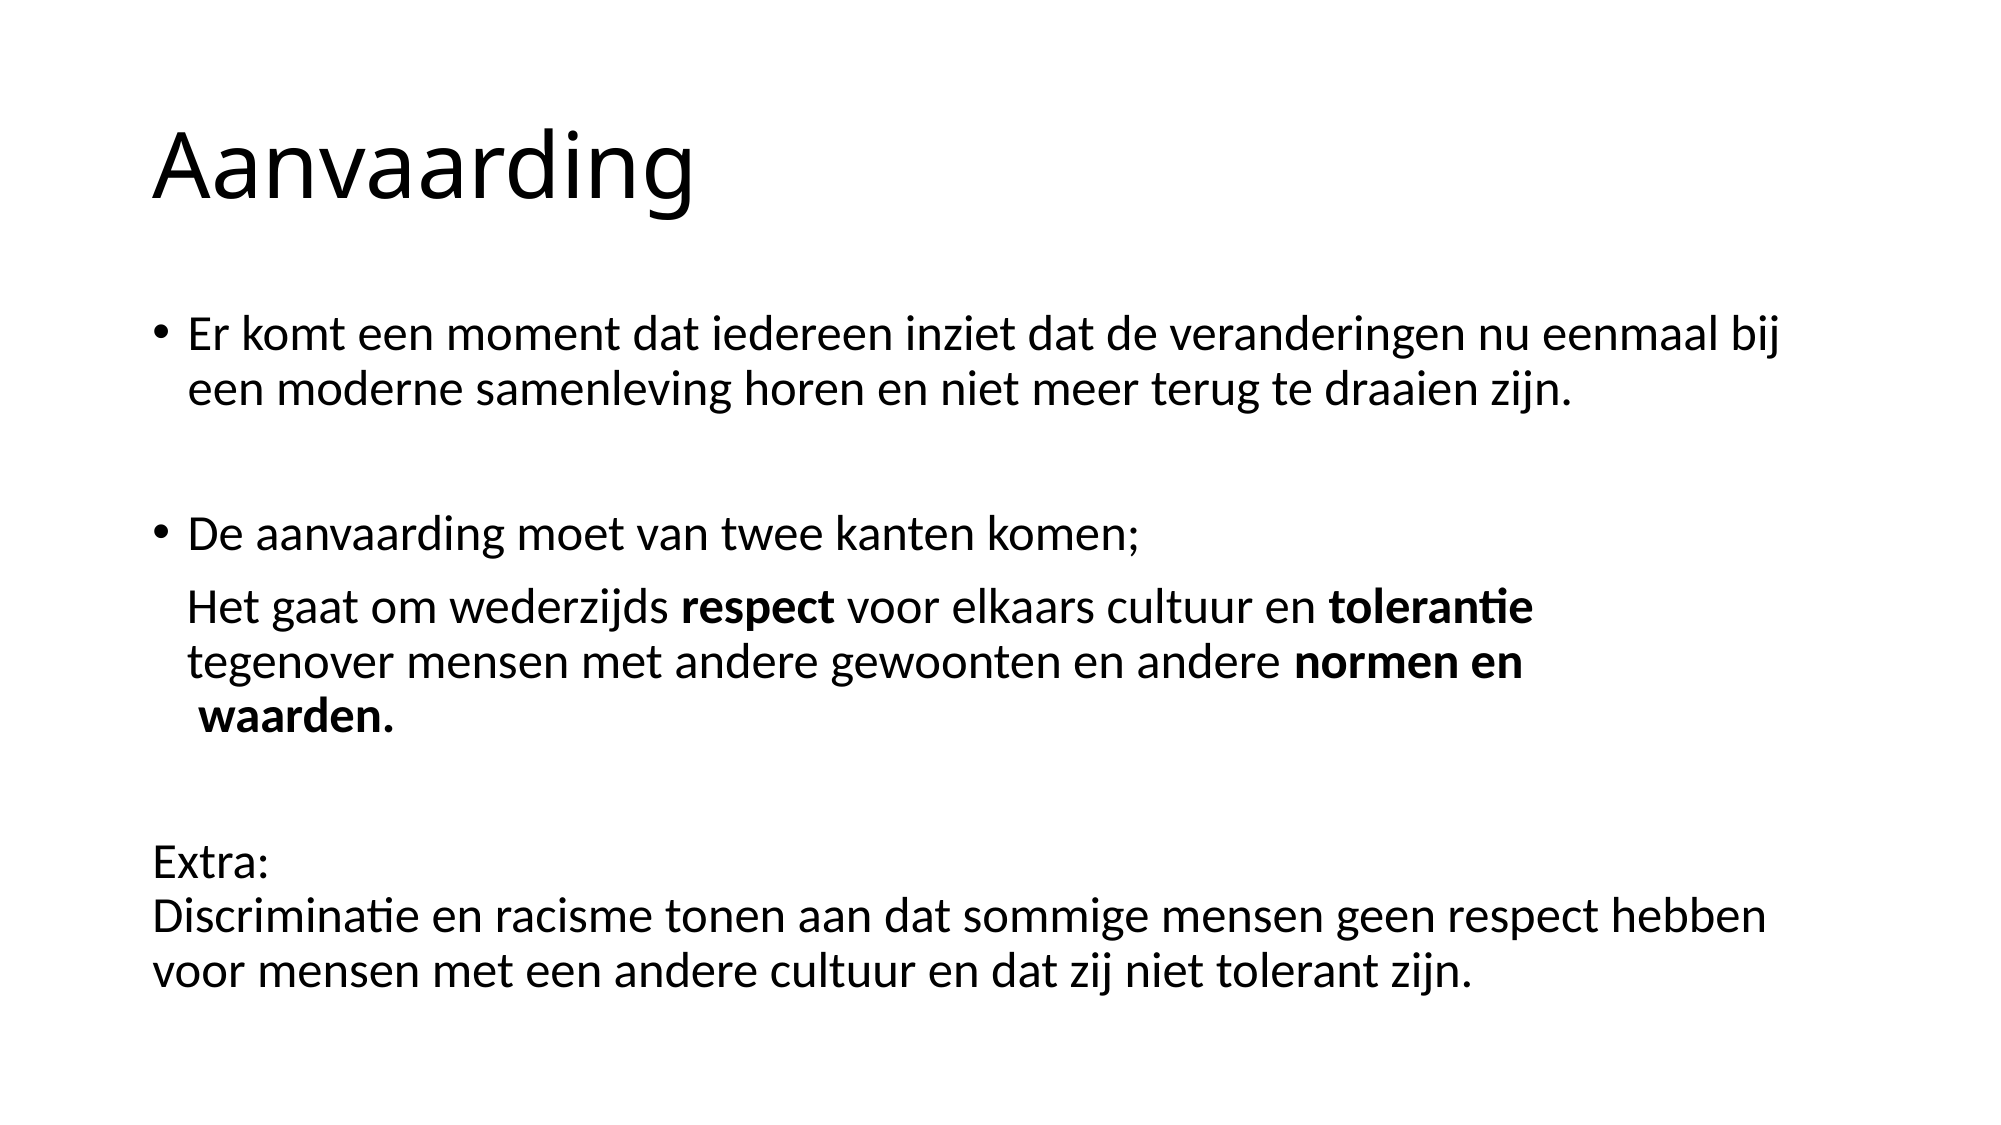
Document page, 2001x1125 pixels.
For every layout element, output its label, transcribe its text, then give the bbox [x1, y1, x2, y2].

list Er komt een moment dat iedereen inziet dat de veranderingen nu eenmaal bij een moderne samenleving horen en niet meer terug te draaien zijn. De aanvaarding moet van twee kanten komen; Het gaat om wederzijds respect voor elkaars cultuur en tolerantie tegenover mensen met andere gewoonten en andere normen en waarden. Extra: Discriminatie en racisme tonen aan dat sommige mensen geen respect hebben voor mensen met een andere cultuur en dat zij niet tolerant zijn. [137, 299, 1863, 1014]
title Aanvaarding [137, 59, 1863, 278]
